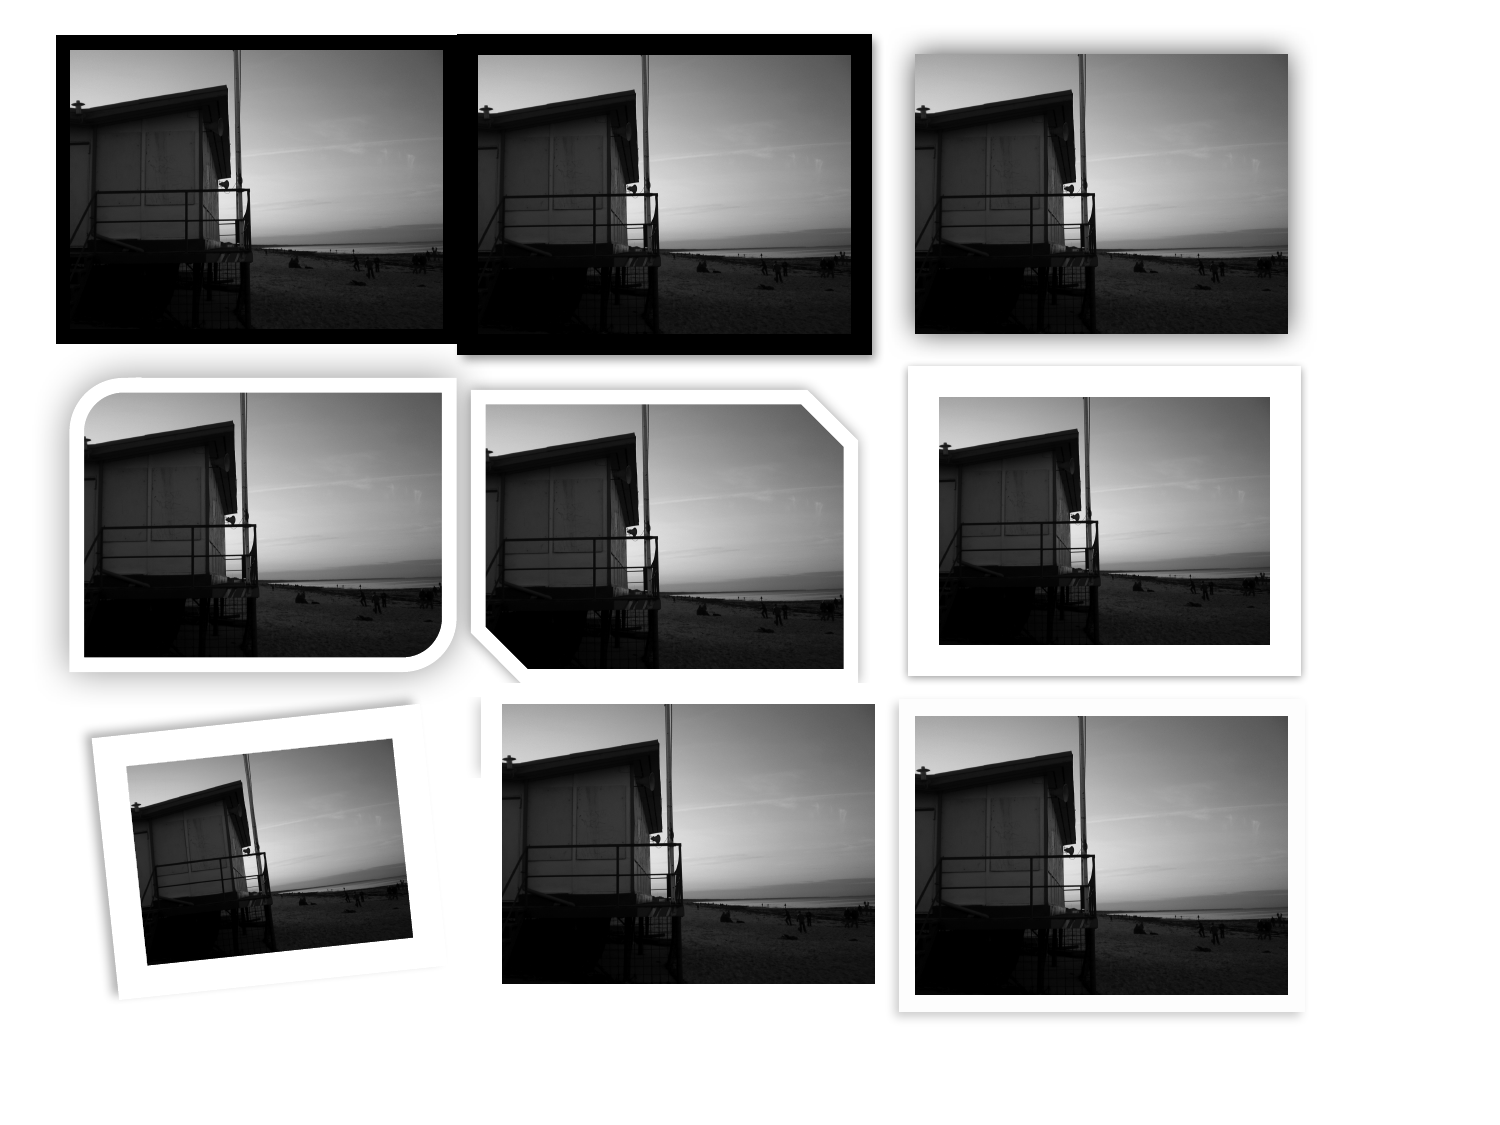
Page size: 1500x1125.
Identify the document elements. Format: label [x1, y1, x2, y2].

picture [478, 54, 852, 335]
picture [70, 49, 444, 330]
picture [76, 385, 450, 665]
picture [915, 54, 1289, 335]
picture [915, 715, 1289, 996]
picture [938, 396, 1270, 646]
picture [501, 703, 875, 984]
picture [478, 396, 852, 677]
picture [127, 739, 413, 965]
